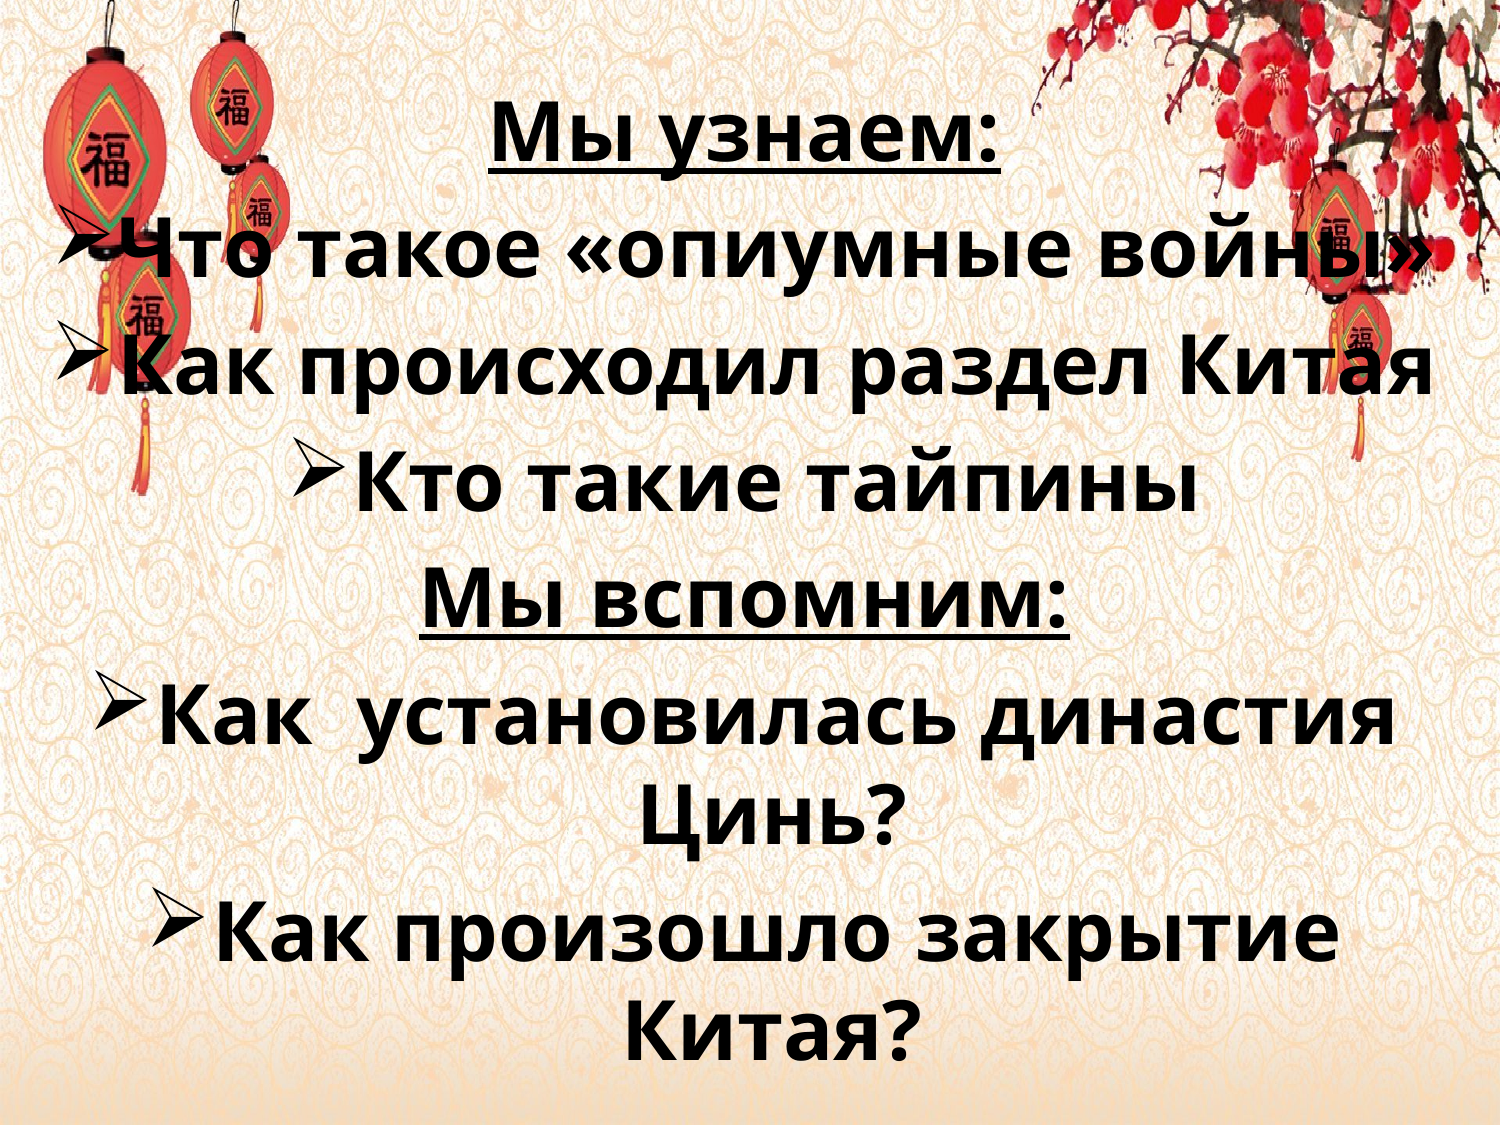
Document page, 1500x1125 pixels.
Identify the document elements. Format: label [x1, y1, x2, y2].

list [0, 0, 1500, 1125]
